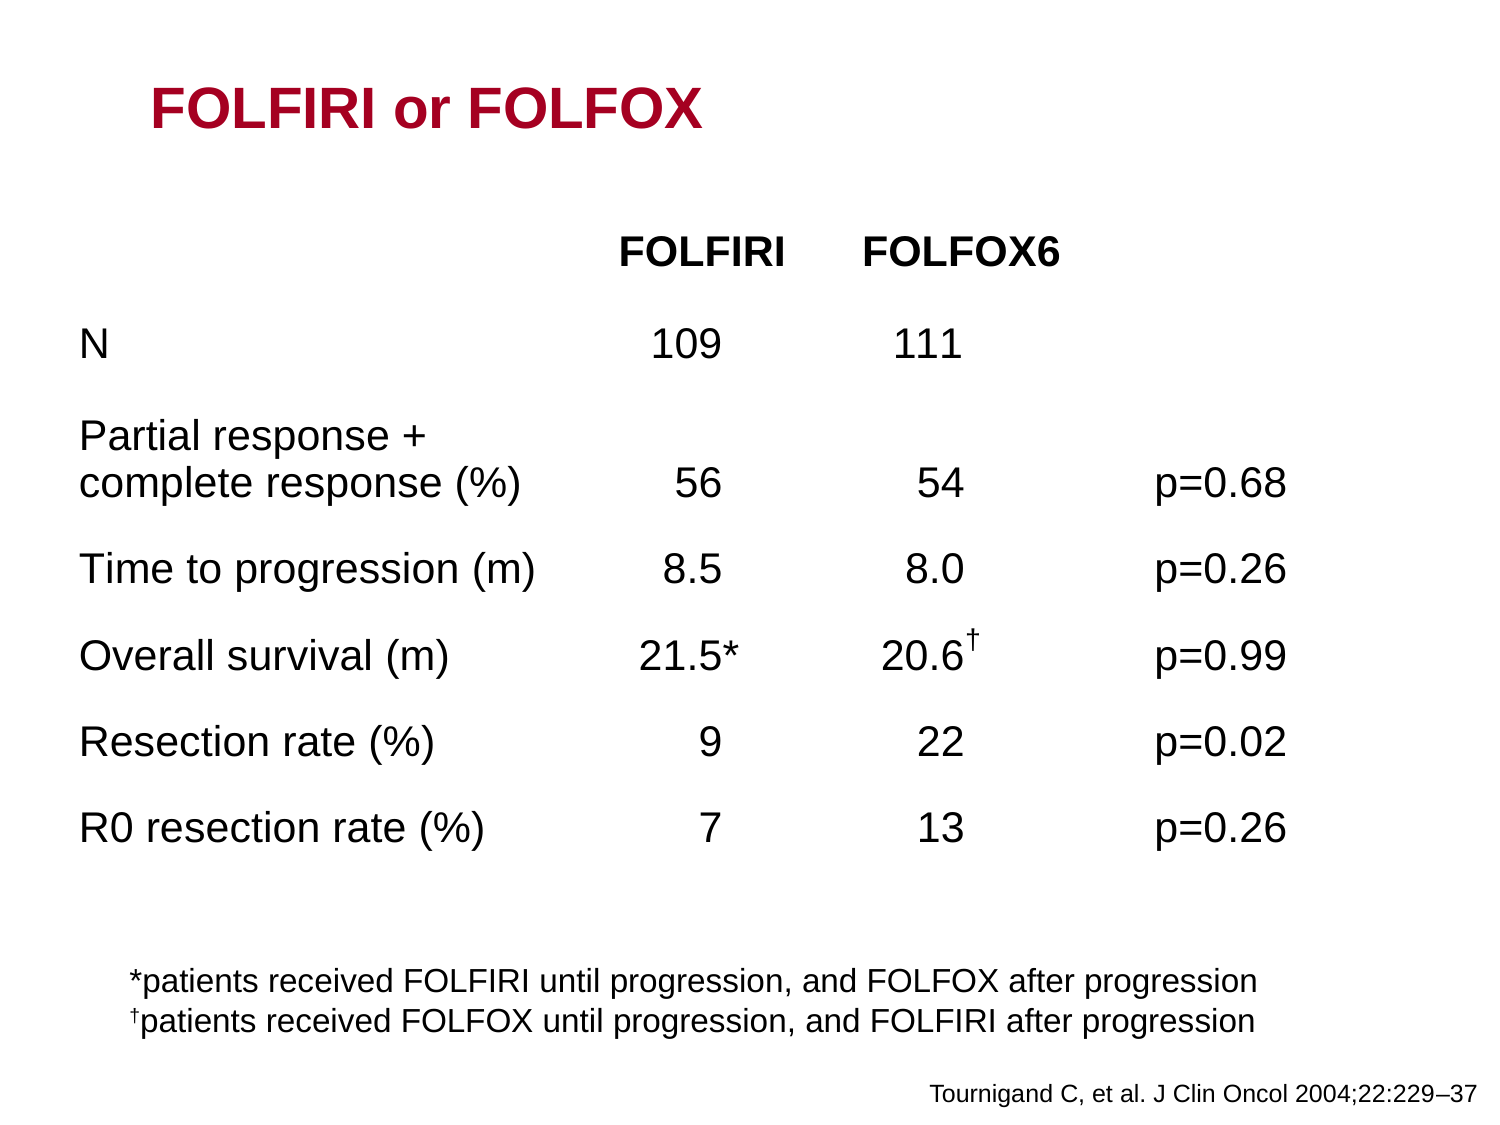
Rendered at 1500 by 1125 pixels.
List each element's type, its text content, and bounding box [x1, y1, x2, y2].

text_box Tournigand C, et al. J Clin Oncol 2004;22:229–37 [914, 1070, 1493, 1115]
text_box *patients received FOLFIRI until progression, and FOLFOX after progression †patients received FOLFOX until progression, and FOLFIRI after progression [114, 952, 1275, 1087]
text_box [75, 927, 694, 993]
title FOLFIRI or FOLFOX [135, 10, 1499, 199]
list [76, 209, 1359, 906]
